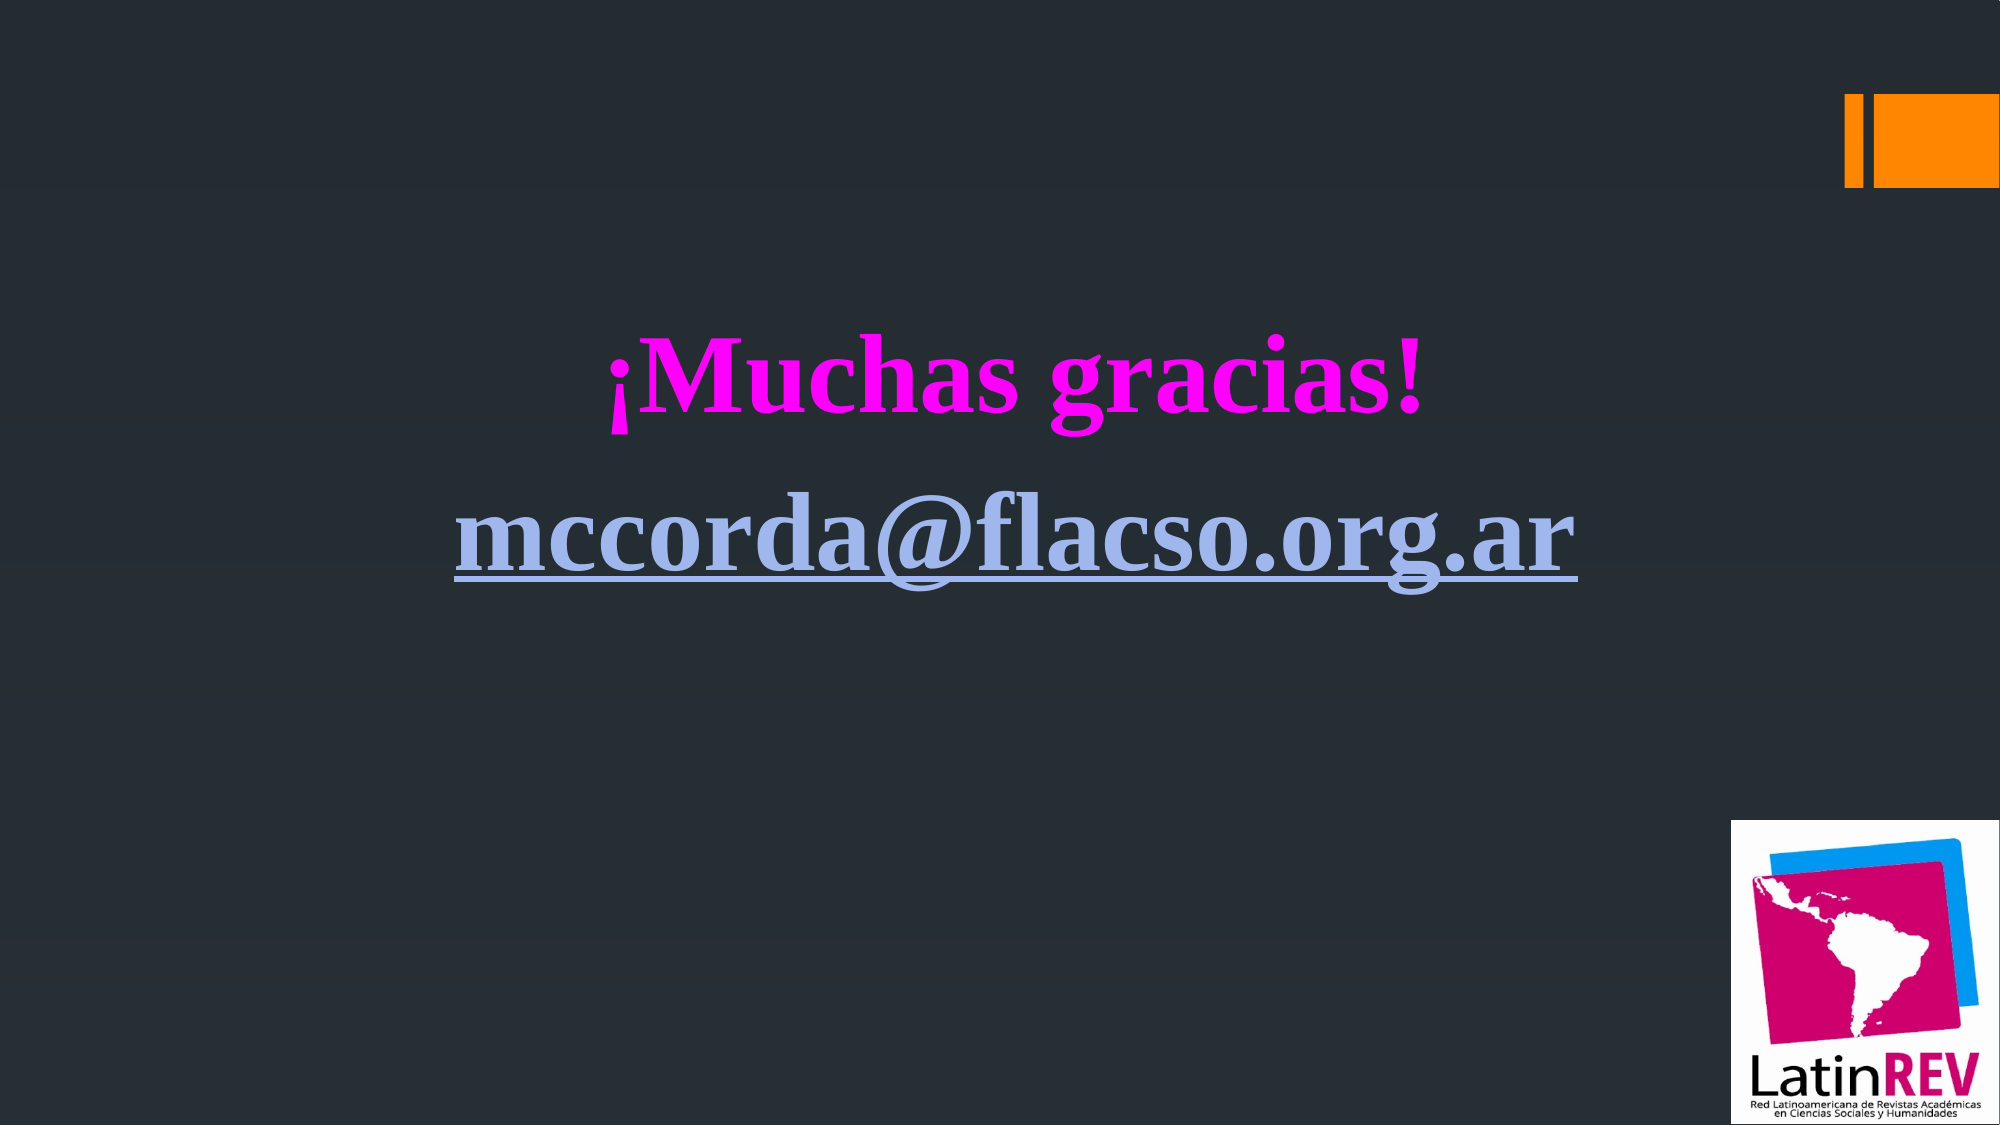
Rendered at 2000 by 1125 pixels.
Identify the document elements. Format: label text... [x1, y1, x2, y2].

picture [1730, 820, 2000, 1125]
list ¡Muchas gracias! mccorda@flacso.org.ar [165, 219, 1866, 846]
